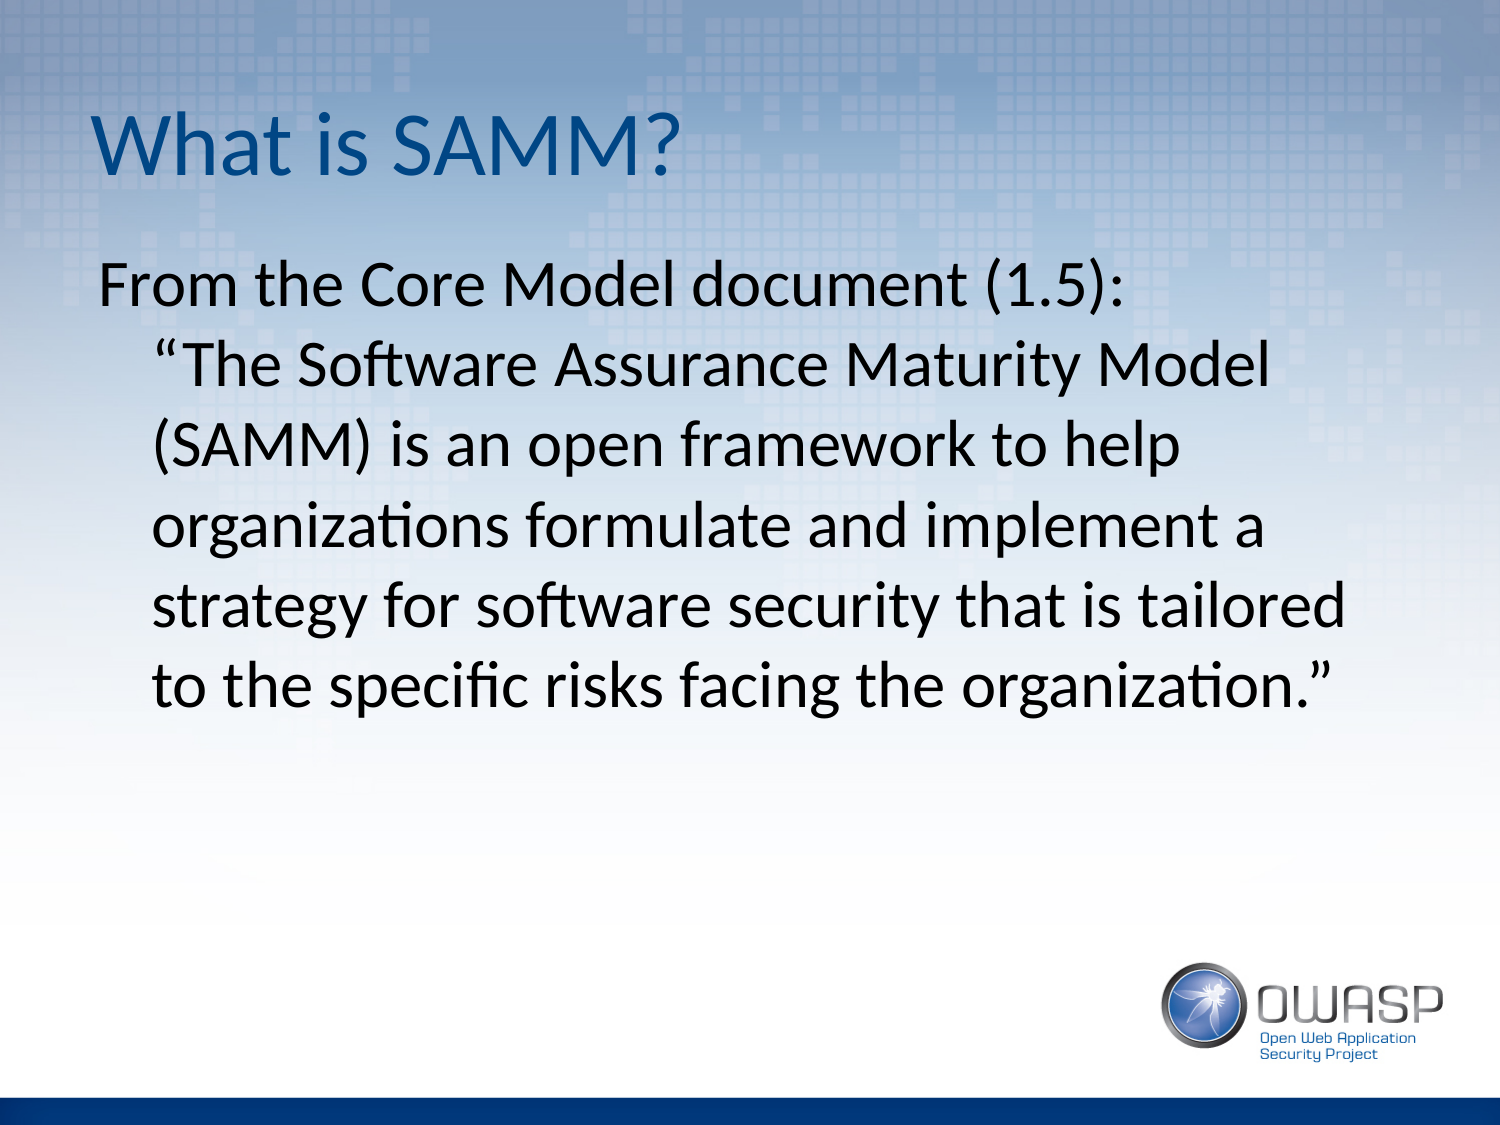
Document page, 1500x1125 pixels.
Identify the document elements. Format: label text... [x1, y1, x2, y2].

picture [0, 0, 1500, 1125]
title What is SAMM? [75, 45, 1425, 232]
list From the Core Model document (1.5): “The Software Assurance Maturity Model (SAMM) is an open framework to help organizations formulate and implement a strategy for software security that is tailored to the specific risks facing the organization.” [75, 232, 1425, 940]
